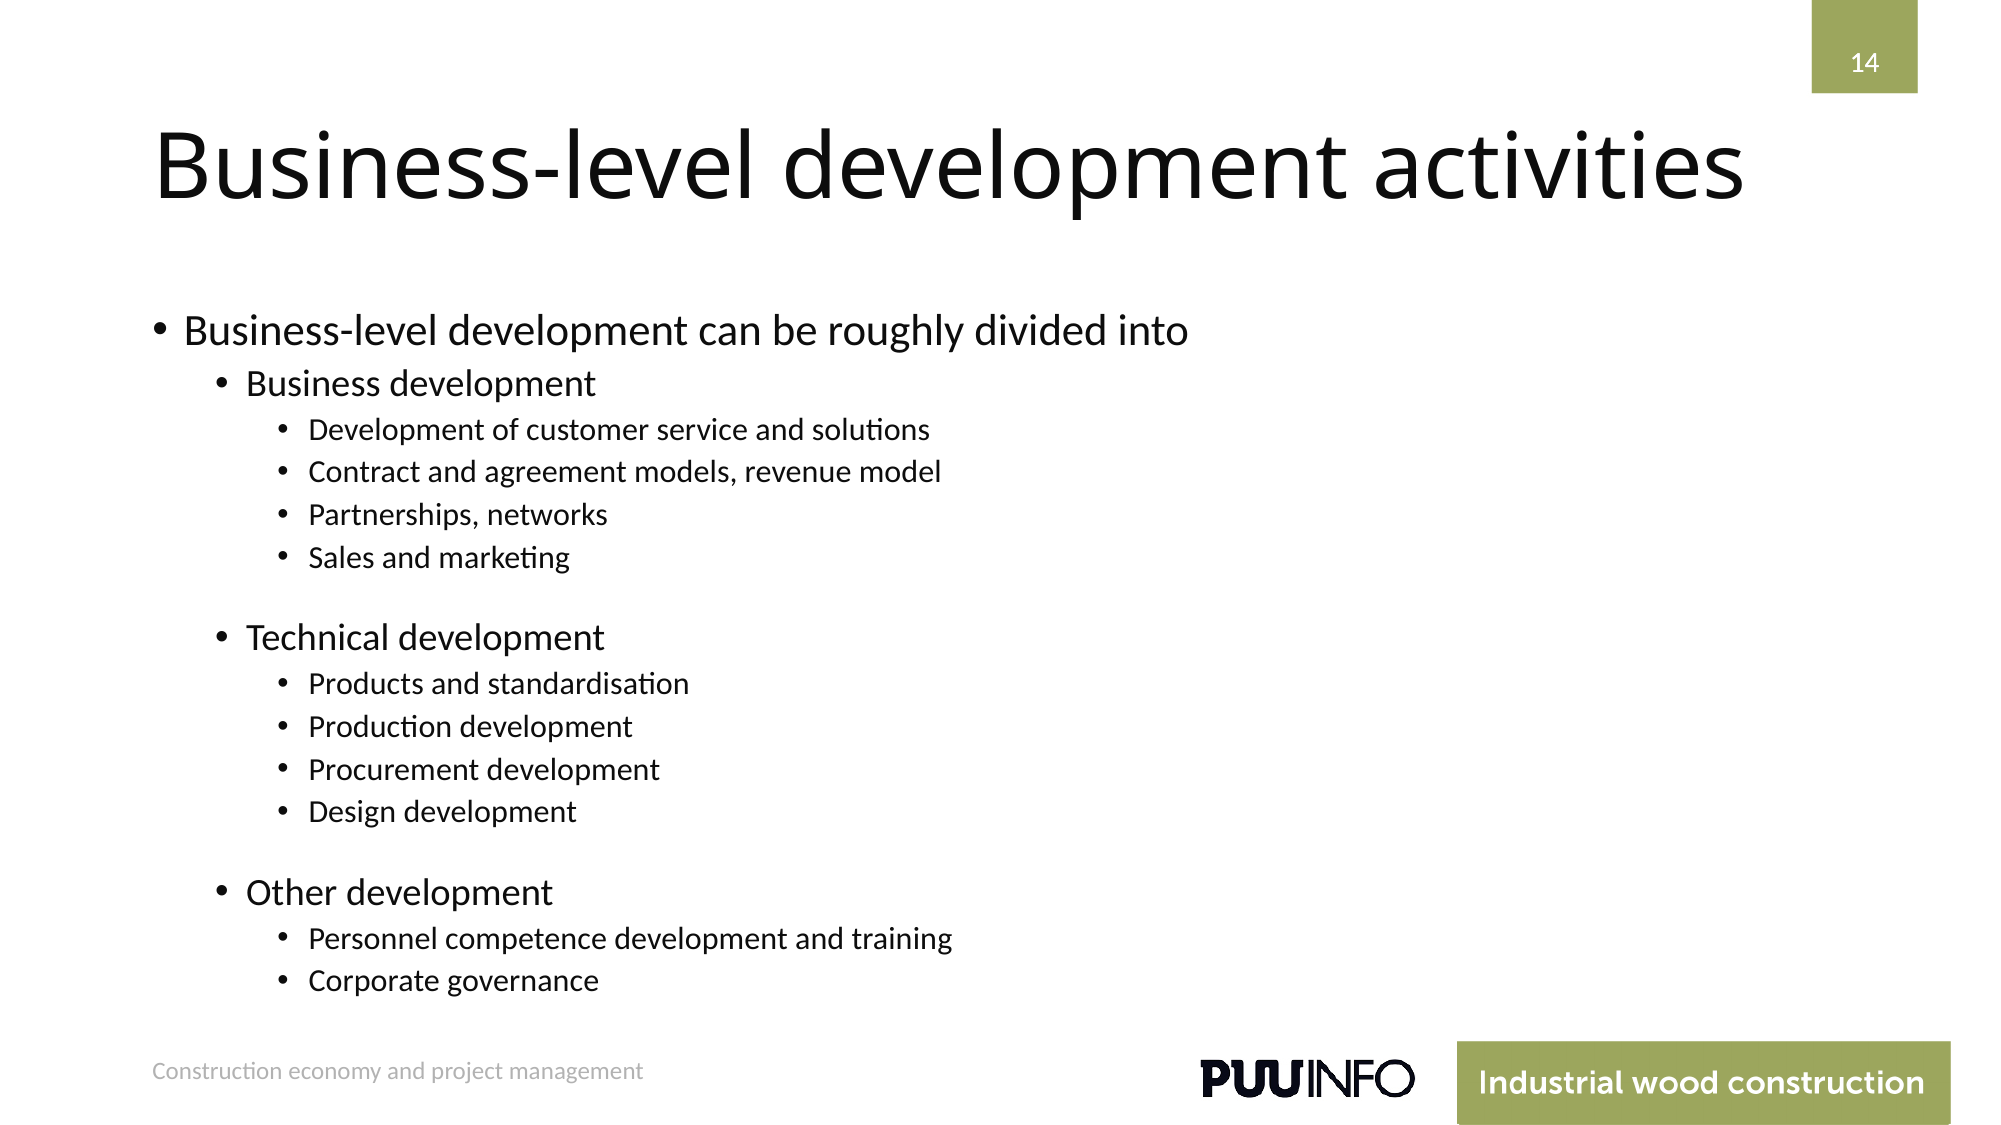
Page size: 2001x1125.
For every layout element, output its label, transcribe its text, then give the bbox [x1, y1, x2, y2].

picture [0, 0, 2000, 1125]
footer Construction economy and project management [137, 1039, 813, 1100]
list Business-level development can be roughly divided into Business development Development of customer service and solutions Contract and agreement models, revenue model Partnerships, networks Sales and marketing Technical development Products and standardisation Production development Procurement development Design development Other development Personnel competence development and training Corporate governance [137, 299, 1863, 1014]
title Business-level development activities [137, 59, 1863, 278]
slide_number 14 [1811, 29, 1918, 93]
